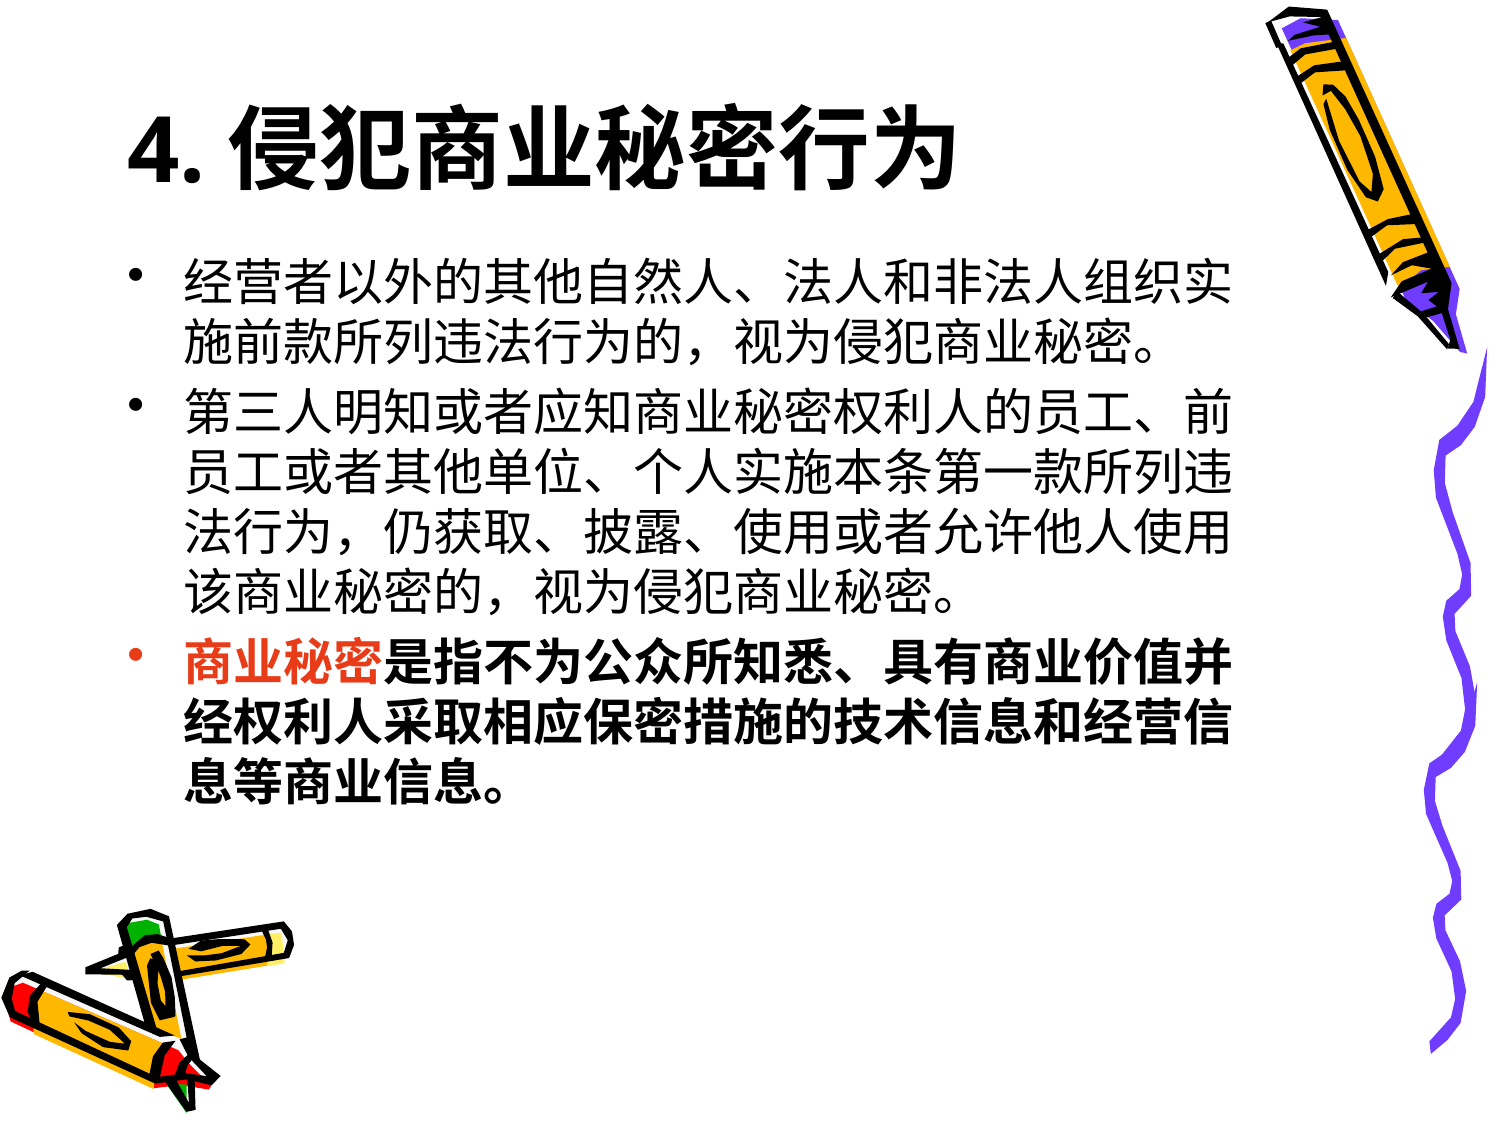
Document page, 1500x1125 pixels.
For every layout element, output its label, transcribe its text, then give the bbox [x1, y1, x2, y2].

list 经营者以外的其他自然人、法人和非法人组织实施前款所列违法行为的，视为侵犯商业秘密。 第三人明知或者应知商业秘密权利人的员工、前员工或者其他单位、个人实施本条第一款所列违法行为，仍获取、披露、使用或者允许他人使用该商业秘密的，视为侵犯商业秘密。 商业秘密是指不为公众所知悉、具有商业价值并经权利人采取相应保密措施的技术信息和经营信息等商业信息。 [112, 243, 1271, 988]
title 4.侵犯商业秘密行为 [112, 60, 1240, 209]
